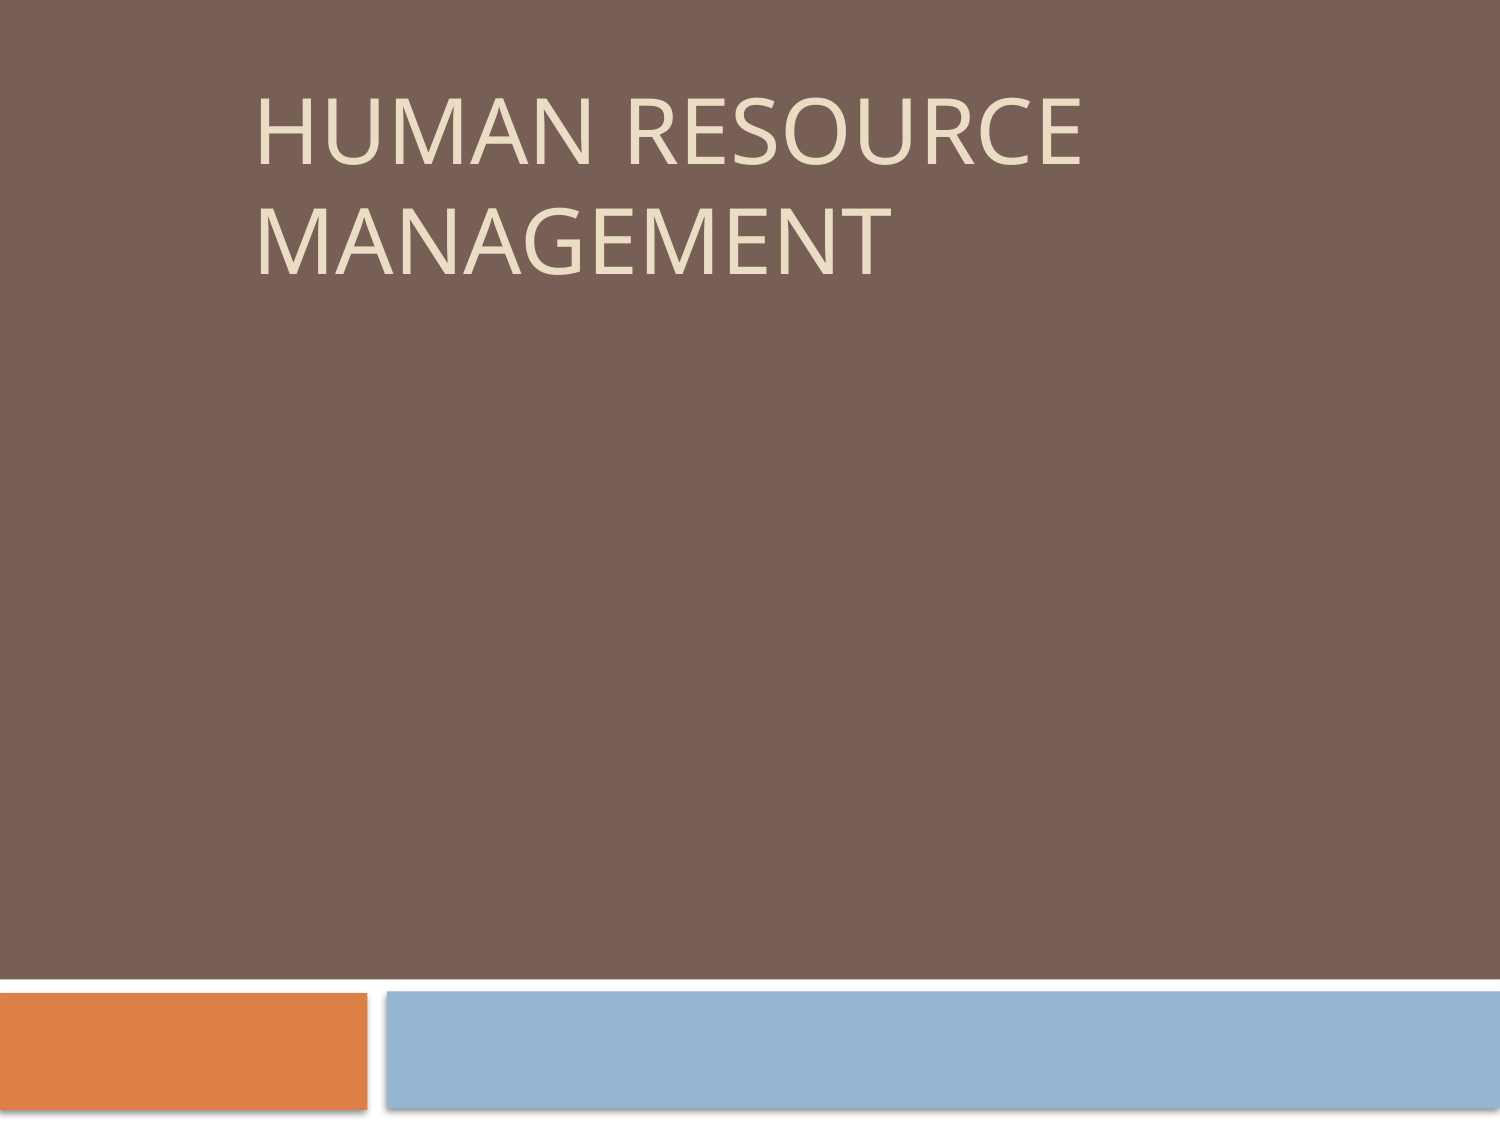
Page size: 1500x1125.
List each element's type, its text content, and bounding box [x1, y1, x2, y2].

title Human resource Management [237, 0, 1300, 300]
